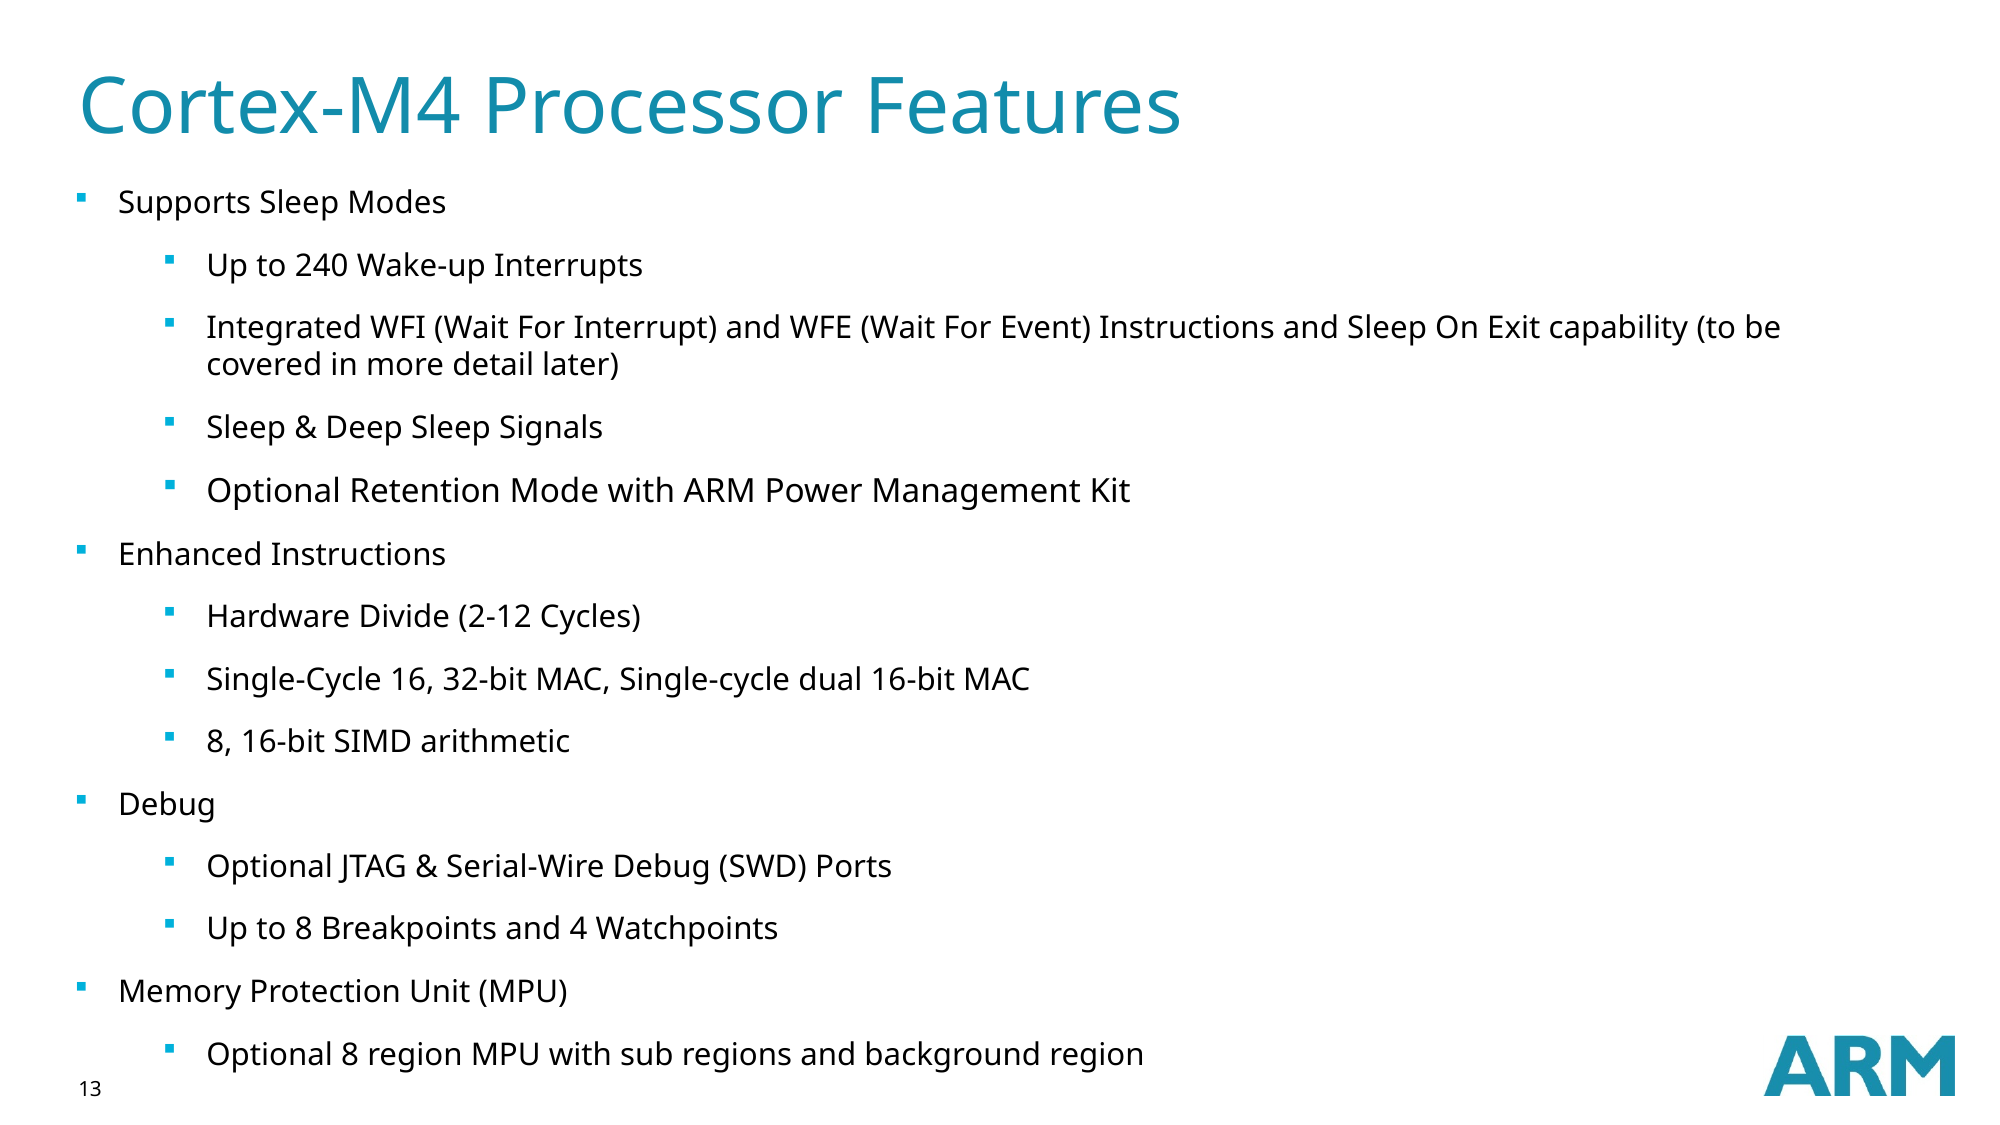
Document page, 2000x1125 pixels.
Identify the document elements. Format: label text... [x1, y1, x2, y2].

picture [1763, 1035, 1955, 1096]
title Cortex-M4 Processor Features [78, 55, 1910, 150]
list Supports Sleep Modes Up to 240 Wake-up Interrupts Integrated WFI (Wait For Interrupt) and WFE (Wait For Event) Instructions and Sleep On Exit capability (to be covered in more detail later) Sleep & Deep Sleep Signals Optional Retention Mode with ARM Power Management Kit Enhanced Instructions Hardware Divide (2-12 Cycles) Single-Cycle 16, 32-bit MAC, Single-cycle dual 16-bit MAC 8, 16-bit SIMD arithmetic Debug Optional JTAG & Serial-Wire Debug (SWD) Ports Up to 8 Breakpoints and 4 Watchpoints Memory Protection Unit (MPU) Optional 8 region MPU with sub regions and background region [74, 182, 1905, 950]
